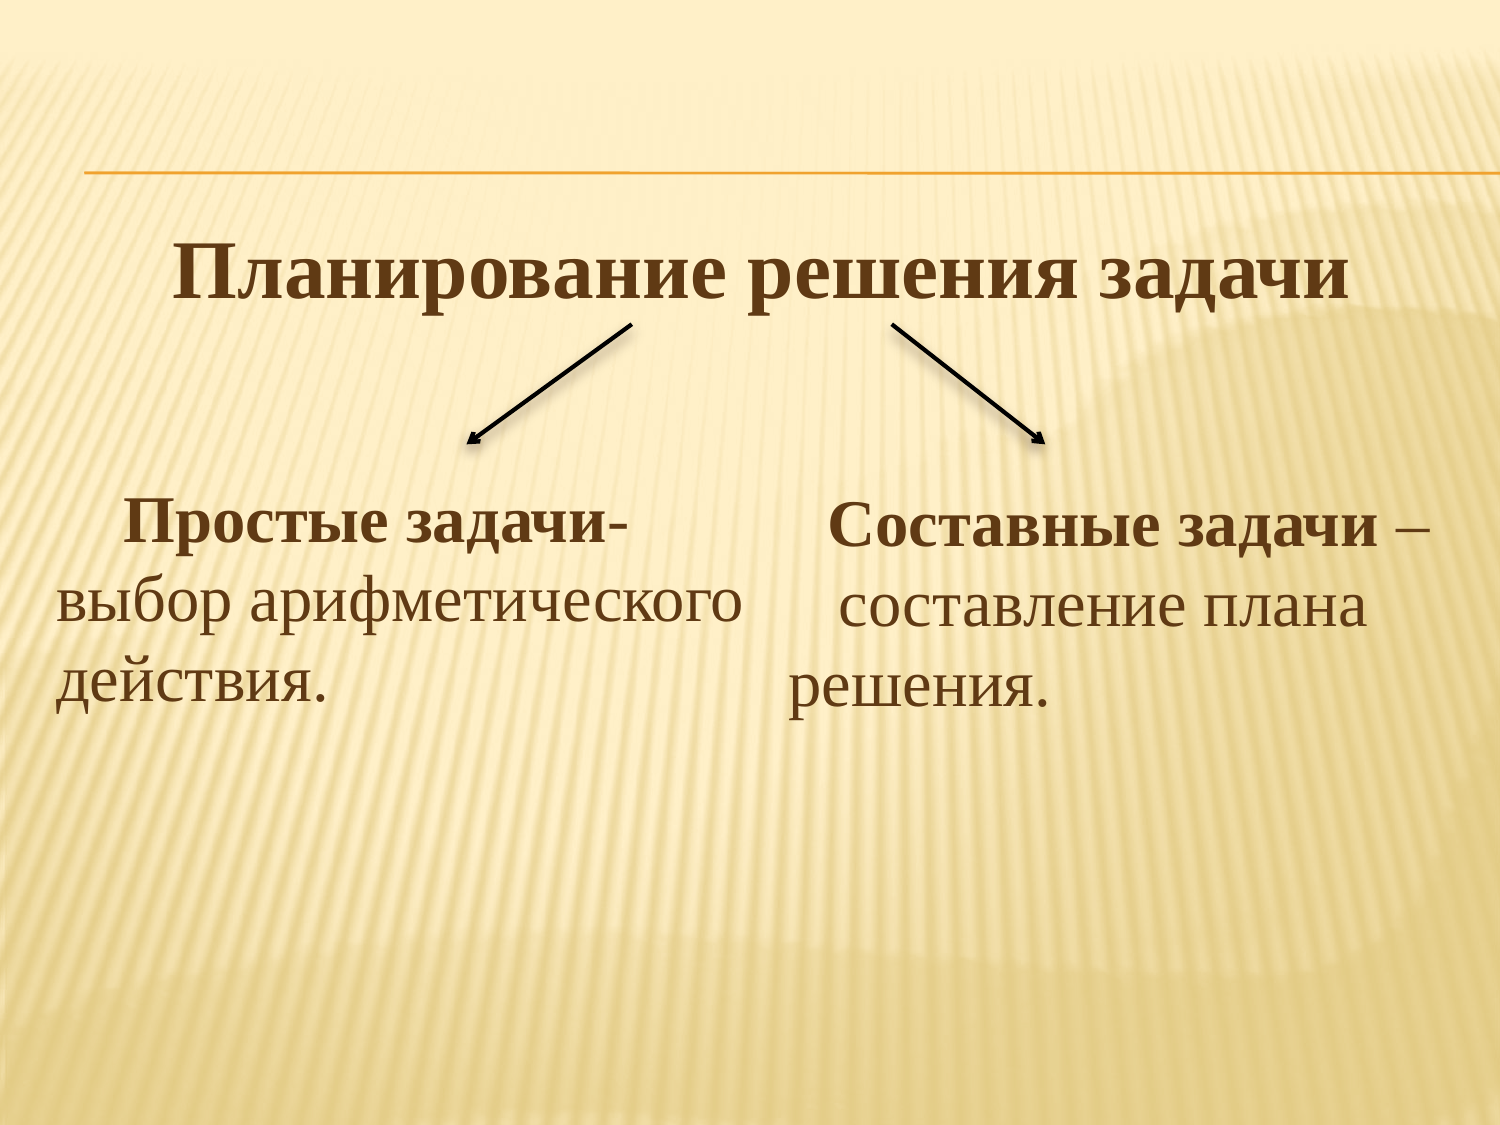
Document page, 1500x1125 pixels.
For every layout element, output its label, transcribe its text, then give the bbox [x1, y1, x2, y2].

text_box Составные задачи – составление плана решения. [773, 472, 1471, 727]
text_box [466, 323, 633, 445]
text_box Планирование решения задачи [88, 208, 1436, 323]
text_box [891, 323, 1046, 445]
text_box Простые задачи- выбор арифметического действия. [41, 467, 762, 723]
